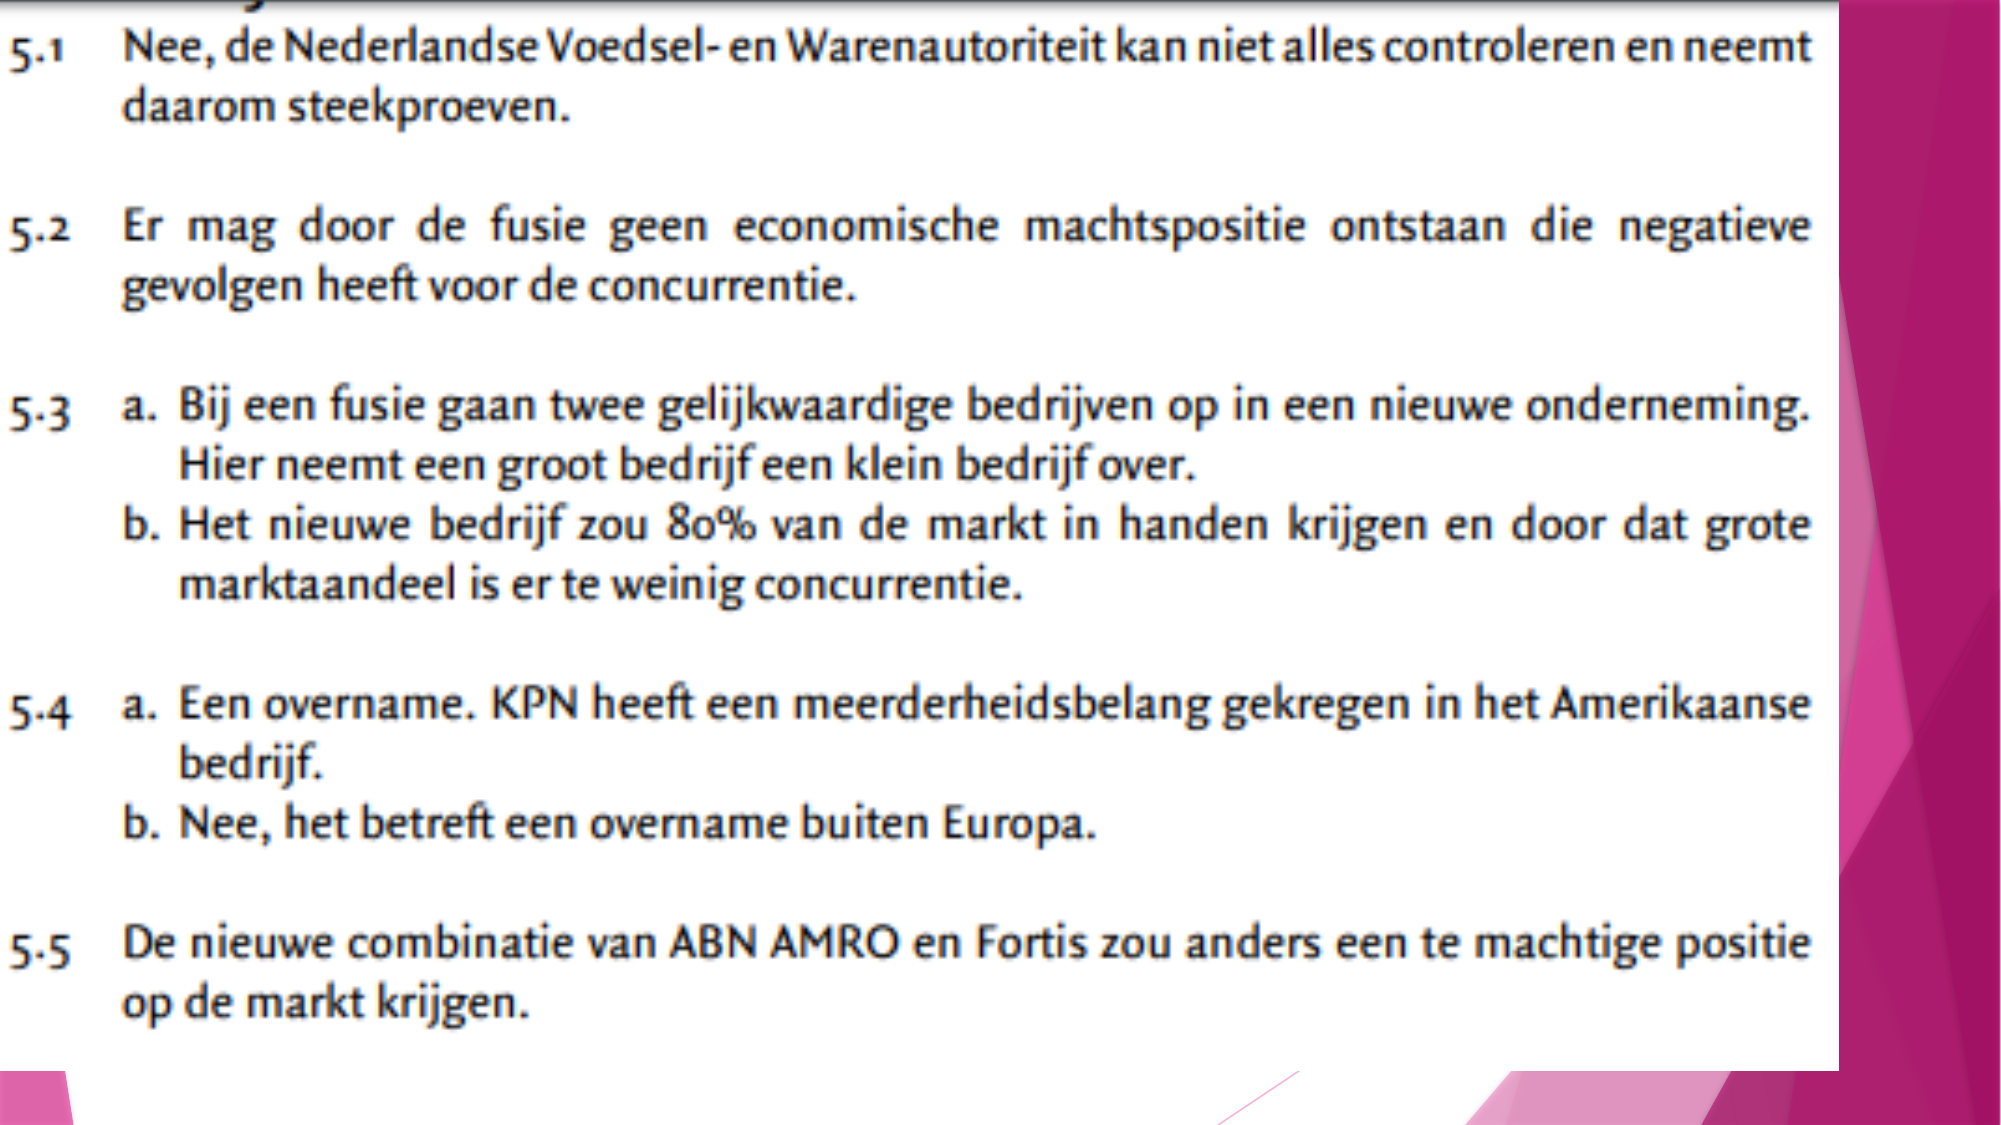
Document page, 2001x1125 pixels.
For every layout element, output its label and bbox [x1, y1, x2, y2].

picture [0, 0, 1840, 1071]
